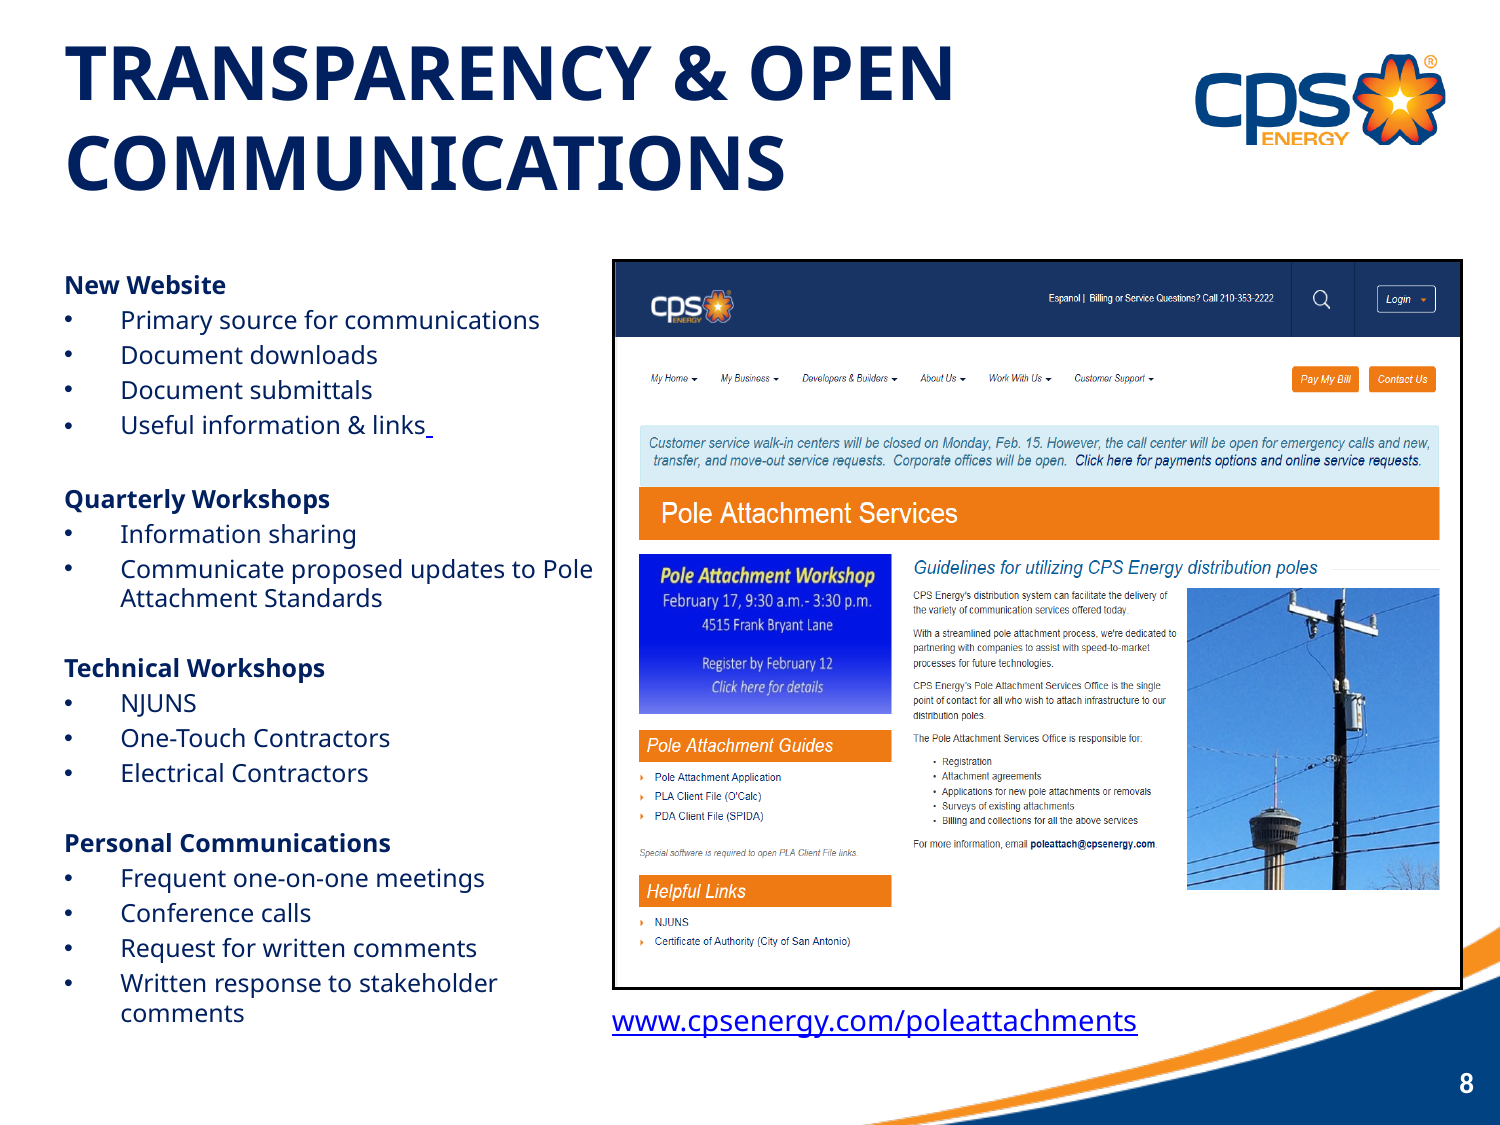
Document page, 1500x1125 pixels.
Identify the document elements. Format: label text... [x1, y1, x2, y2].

picture [615, 261, 1461, 988]
text_box Transparency & Open Communications [49, 17, 1145, 154]
text_box New Website Primary source for communications Document downloads Document submittals Useful information & links Quarterly Workshops Information sharing Communicate proposed updates to Pole Attachment Standards Technical Workshops NJUNS One-Touch Contractors Electrical Contractors Personal Communications Frequent one-on-one meetings Conference calls Request for written comments Written response to stakeholder comments [49, 261, 630, 1125]
slide_number 8 [1151, 1051, 1490, 1112]
text_box www.cpsenergy.com/poleattachments [597, 995, 1381, 1050]
